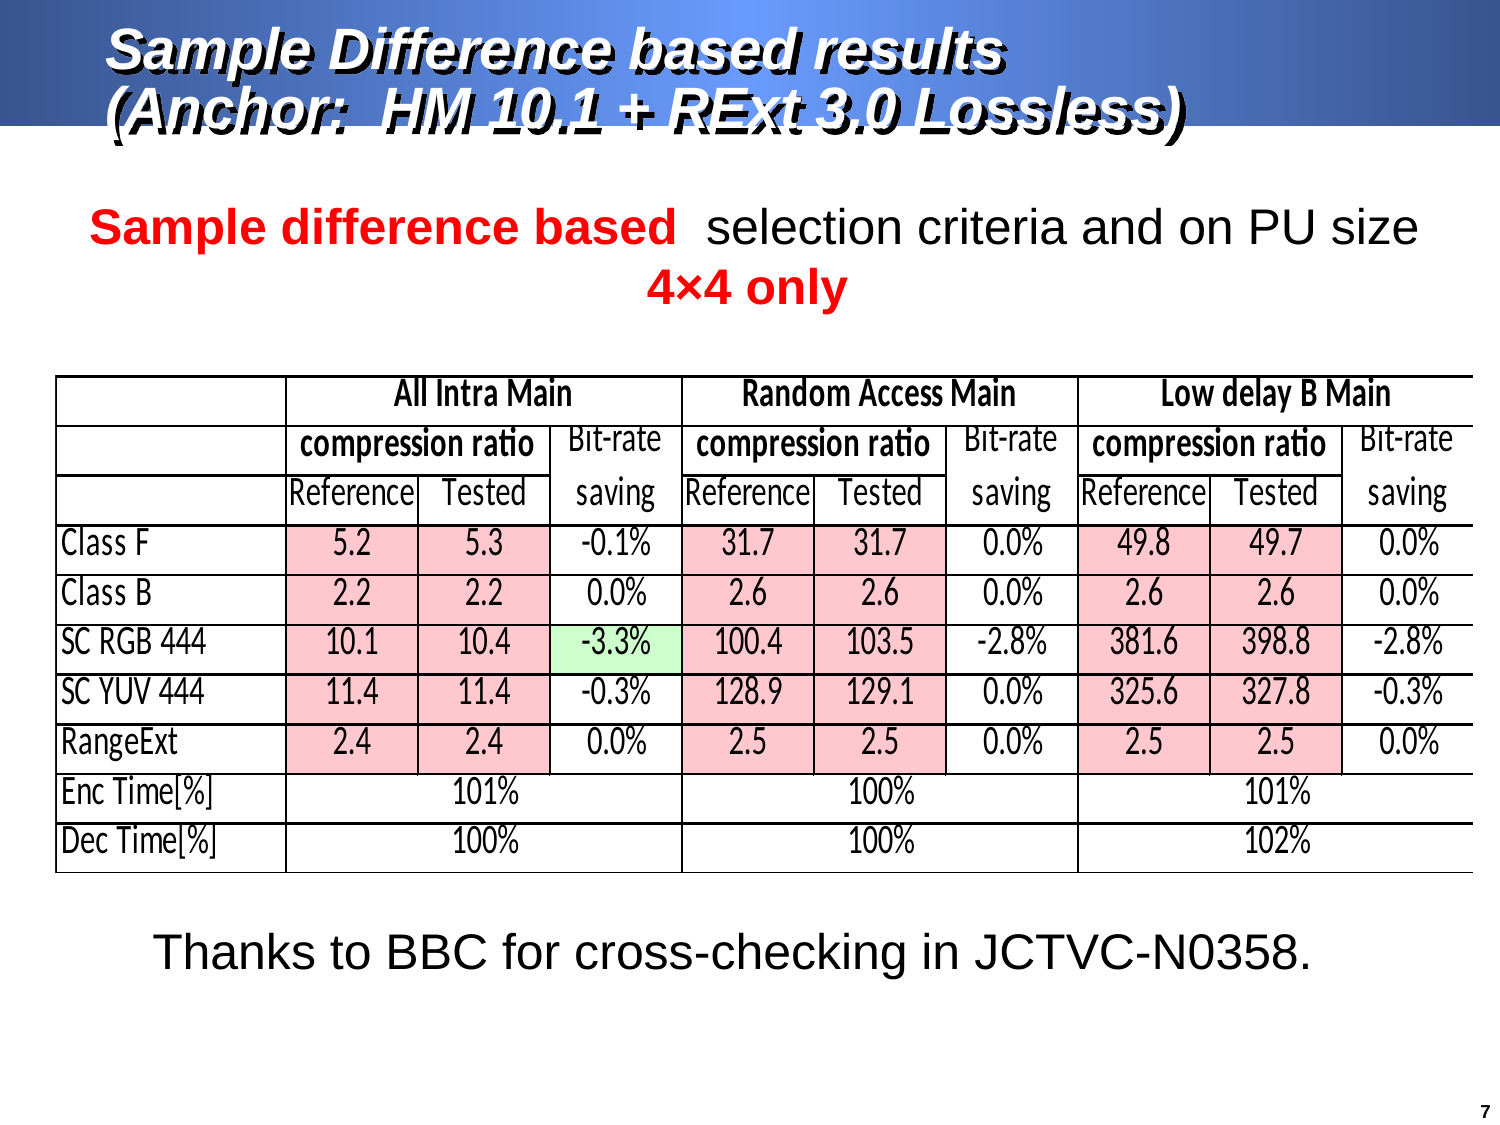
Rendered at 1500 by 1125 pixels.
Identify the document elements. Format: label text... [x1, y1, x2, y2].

title Sample Difference based results (Anchor: HM 10.1 + RExt 3.0 Lossless) [89, 24, 1441, 139]
slide_number 7 [1368, 1091, 1500, 1125]
text_box Thanks to BBC for cross-checking in JCTVC-N0358. [137, 912, 1363, 988]
picture [55, 374, 1476, 876]
text_box Sample difference based selection criteria and on PU size 4×4 only [55, 187, 1454, 323]
